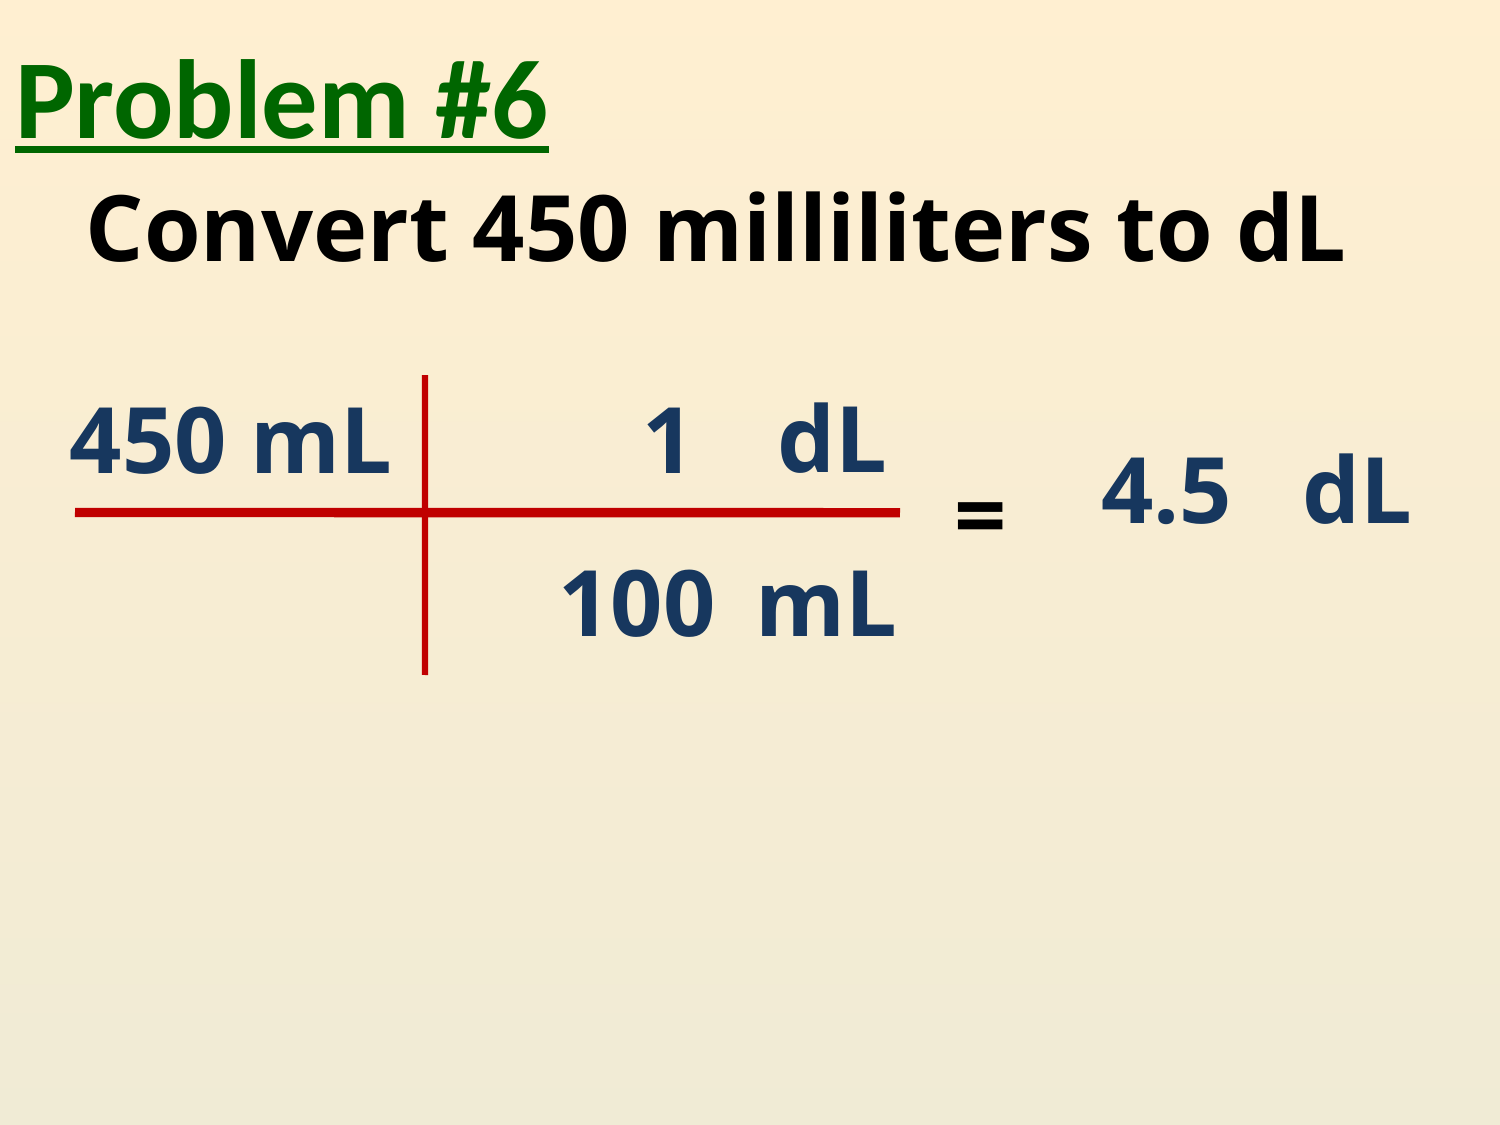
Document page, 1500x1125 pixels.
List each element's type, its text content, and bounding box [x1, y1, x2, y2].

text_box = [939, 449, 1022, 575]
title Problem #6 [0, 0, 1350, 188]
text_box mL [740, 537, 913, 663]
text_box dL [762, 373, 938, 499]
text_box 100 [543, 537, 732, 663]
text_box 450 mL [55, 374, 408, 500]
text_box dL [1287, 424, 1475, 550]
text_box 1 [627, 374, 711, 500]
text_box Convert 450 milliliters to dL [70, 162, 1363, 288]
text_box 4.5 [1086, 424, 1248, 550]
